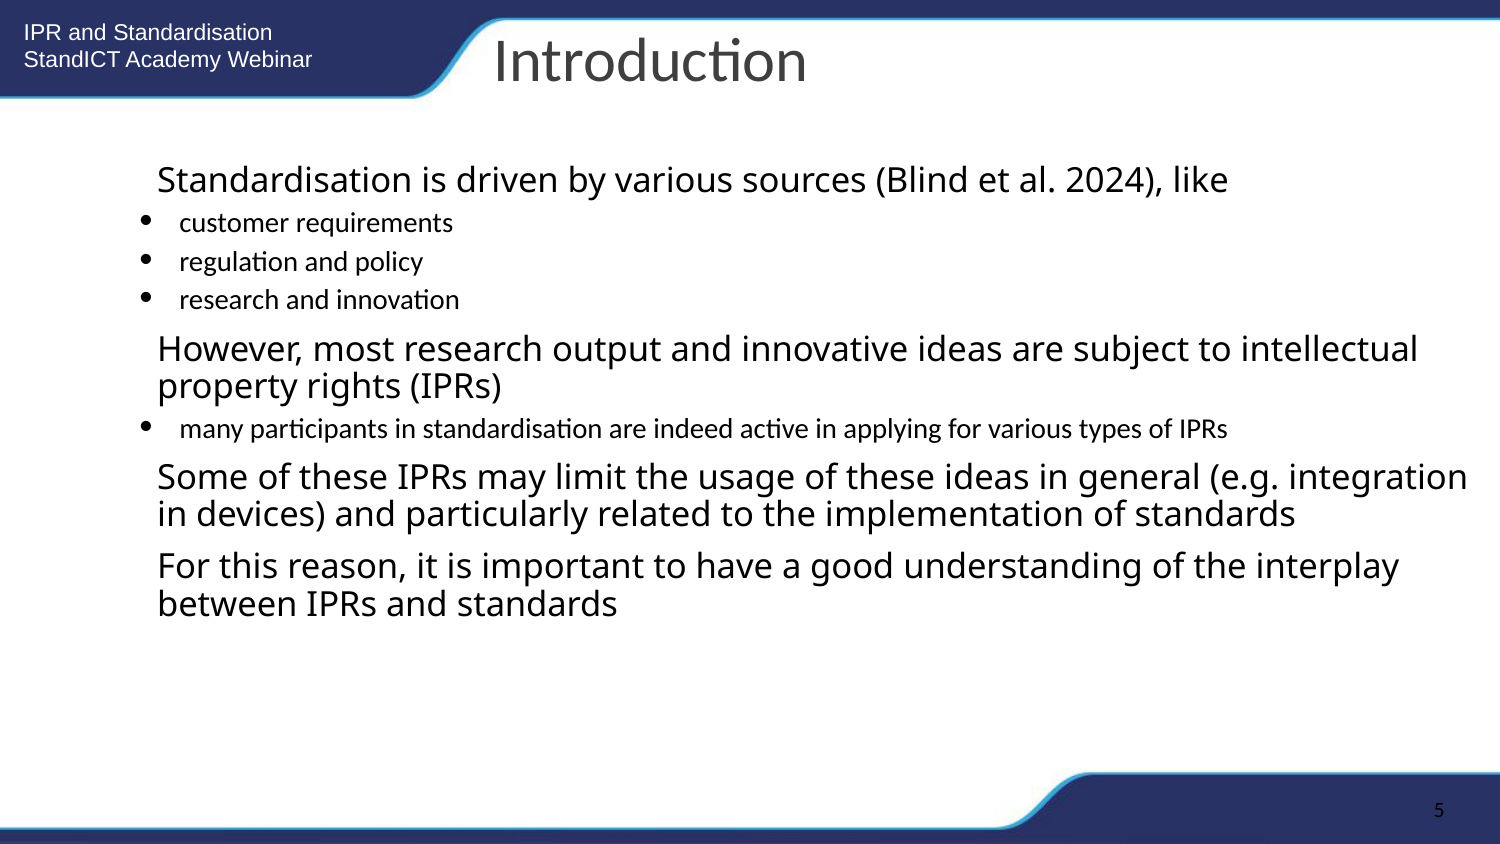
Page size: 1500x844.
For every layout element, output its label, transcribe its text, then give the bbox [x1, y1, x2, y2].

picture [0, 0, 1500, 844]
title Introduction [482, 21, 1500, 129]
text_box Standardisation is driven by various sources (Blind et al. 2024), like customer requirements regulation and policy research and innovation However, most research output and innovative ideas are subject to intellectual property rights (IPRs) many participants in standardisation are indeed active in applying for various types of IPRs Some of these IPRs may limit the usage of these ideas in general (e.g. integration in devices) and particularly related to the implementation of standards For this reason, it is important to have a good understanding of the interplay between IPRs and standards [107, 157, 1489, 672]
